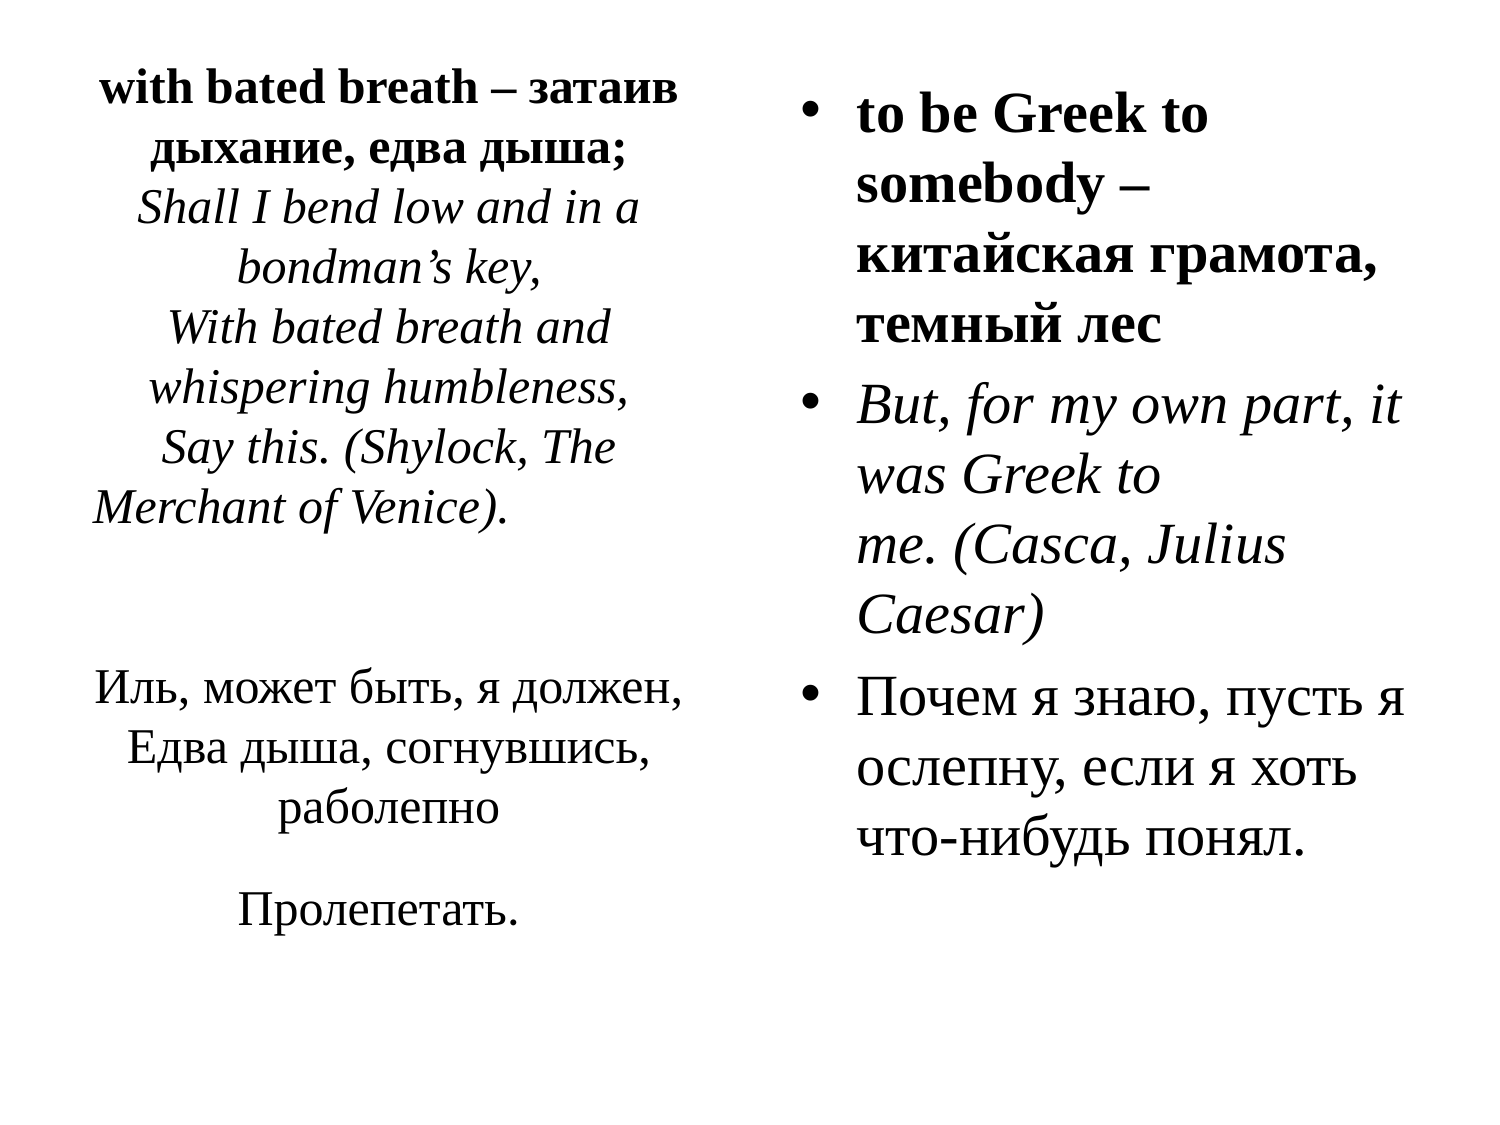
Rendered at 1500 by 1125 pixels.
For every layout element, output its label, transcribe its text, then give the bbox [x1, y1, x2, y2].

title with bated breath – затаив дыхание, едва дыша; Shall I bend low and in a bondman’s key, With bated breath and whispering humbleness, Say this. (Shylock, The Merchant of Venice). Иль, может быть, я должен, Едва дыша, согнувшись, раболепно Пролепетать. [74, 44, 704, 953]
list to be Greek to somebody – китайская грамота, темный лес But, for my own part, it was Greek to me. (Casca, Julius Caesar) Почем я знаю, пусть я ослепну, если я хоть что-нибудь понял. [785, 66, 1426, 1006]
